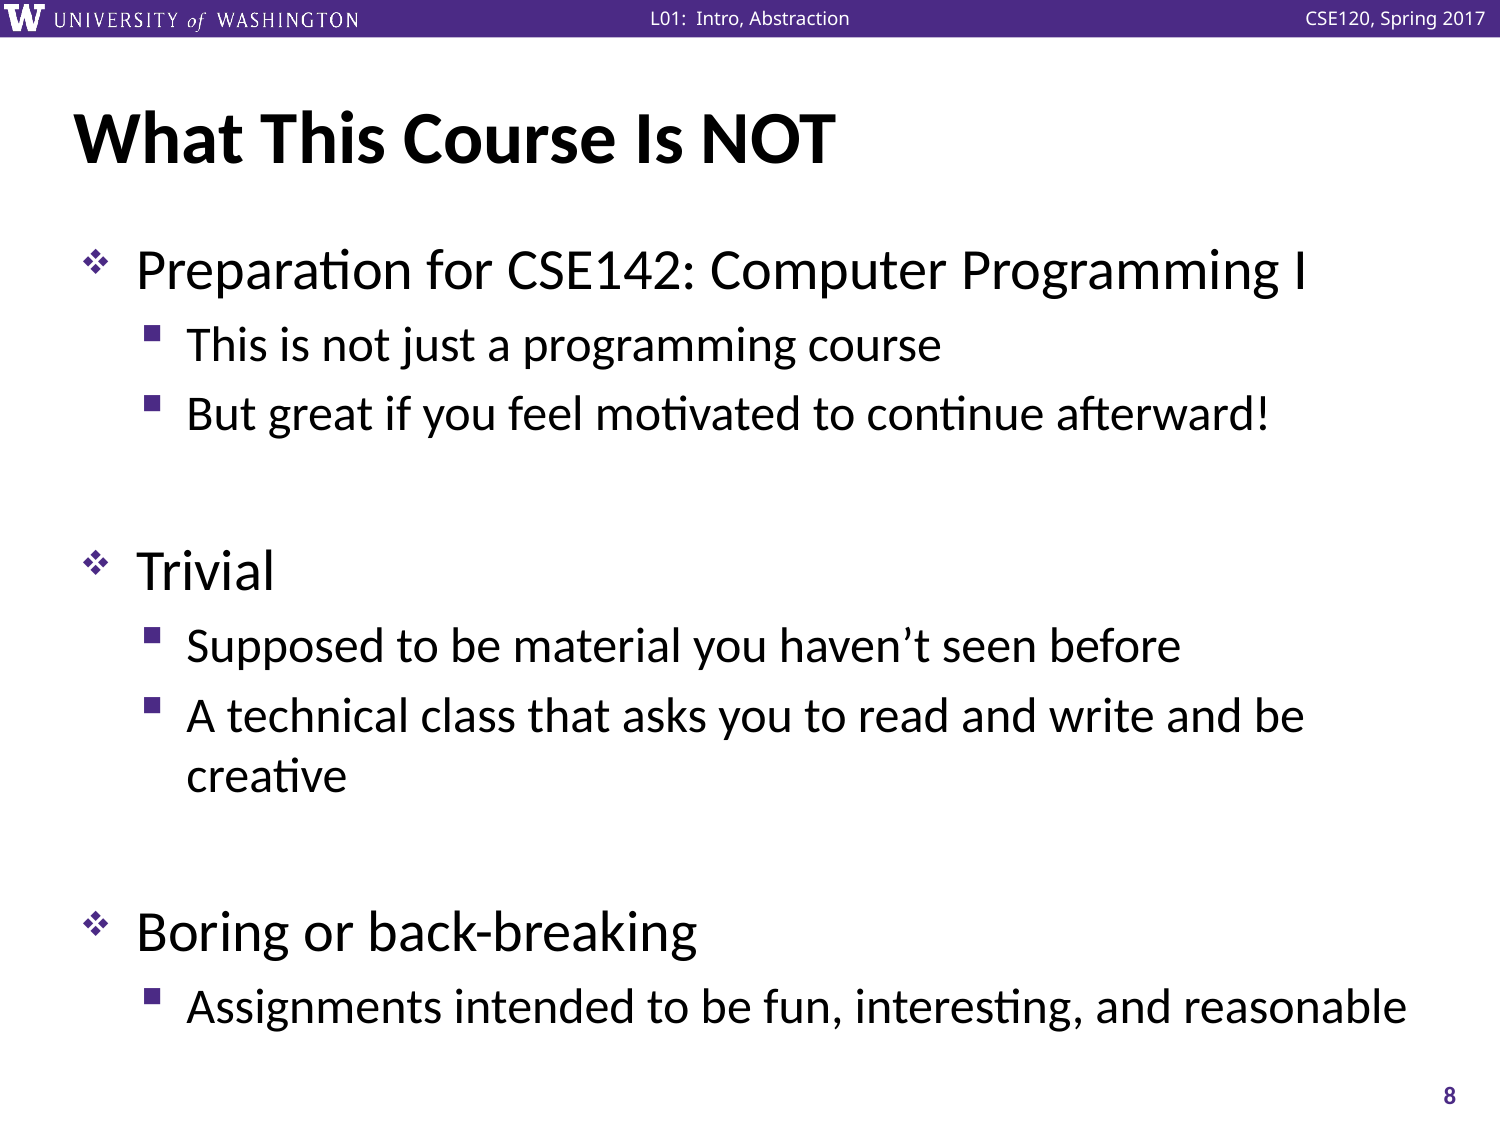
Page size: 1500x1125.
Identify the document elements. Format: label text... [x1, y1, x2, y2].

title What This Course Is NOT [58, 71, 1438, 197]
slide_number 8 [1400, 1065, 1500, 1125]
picture [4, 4, 358, 32]
list Preparation for CSE142: Computer Programming I This is not just a programming course But great if you feel motivated to continue afterward! Trivial Supposed to be material you haven’t seen before A technical class that asks you to read and write and be creative Boring or back-breaking Assignments intended to be fun, interesting, and reasonable [64, 223, 1438, 1040]
